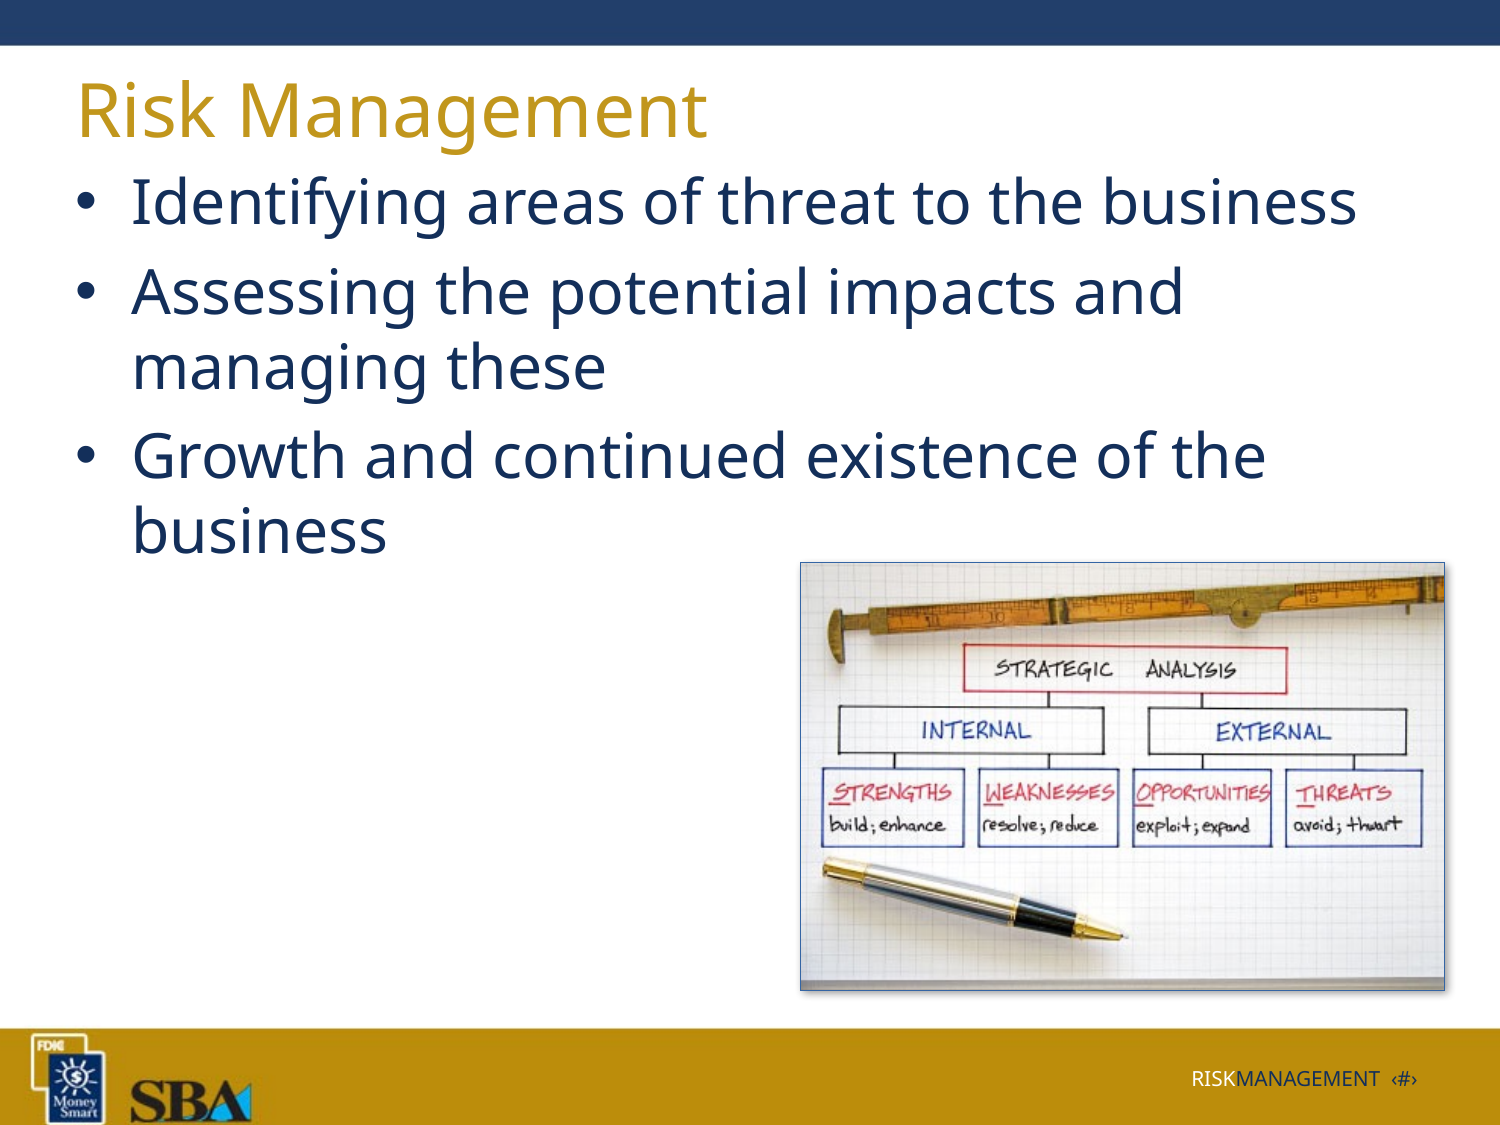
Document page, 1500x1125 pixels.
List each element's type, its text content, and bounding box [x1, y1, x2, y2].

picture [0, 0, 1500, 1125]
list Identifying areas of threat to the business Assessing the potential impacts and managing these Growth and continued existence of the business [74, 161, 1426, 863]
title Risk Management [74, 61, 1426, 161]
